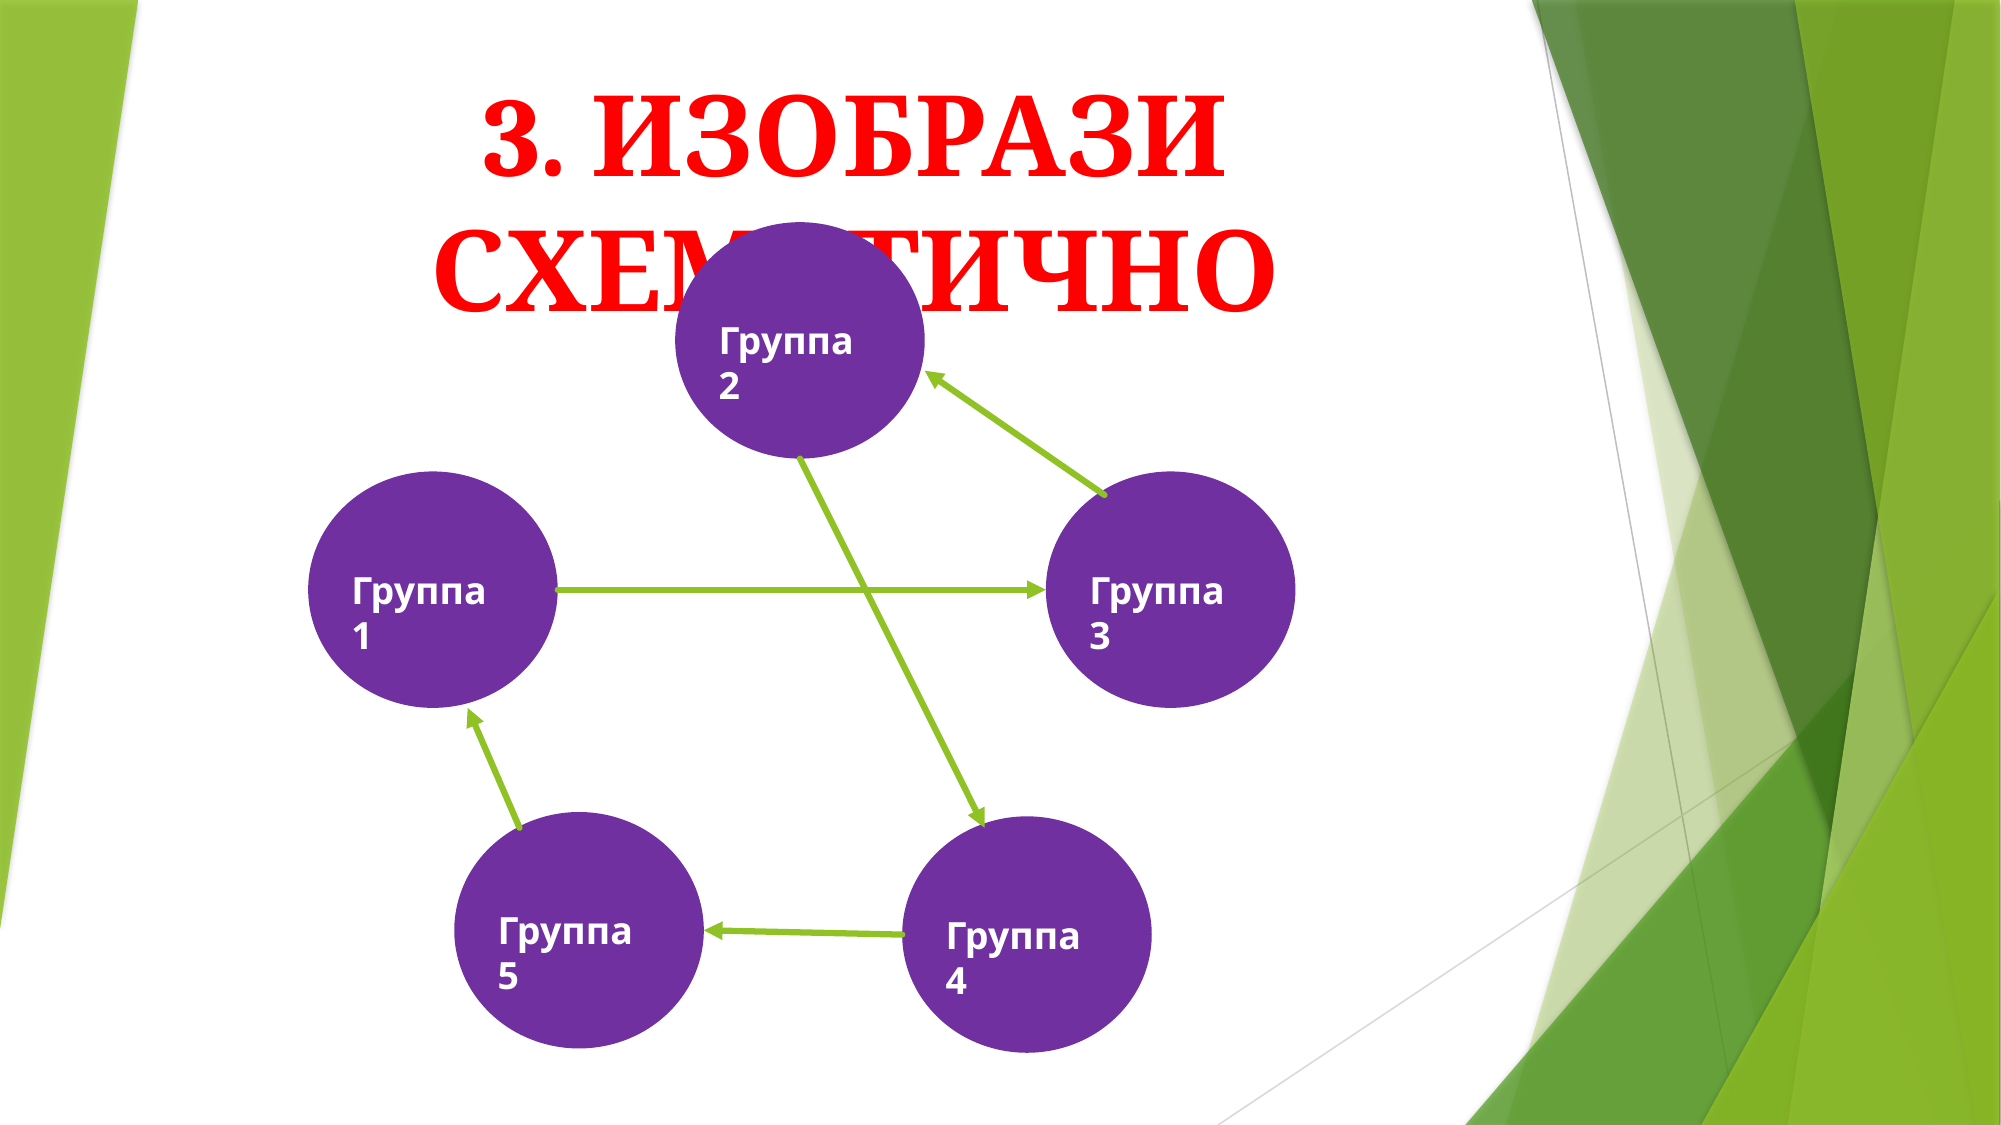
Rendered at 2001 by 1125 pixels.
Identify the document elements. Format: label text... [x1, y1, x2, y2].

text_box Группа 2 [703, 310, 897, 415]
text_box [452, 810, 706, 1051]
text_box Группа 3 [1074, 559, 1267, 665]
text_box Группа 4 [930, 904, 1124, 1009]
text_box [900, 814, 1154, 1055]
text_box Группа 5 [482, 899, 676, 1005]
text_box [467, 707, 520, 829]
text_box [306, 469, 560, 710]
text_box Группа 1 [336, 559, 529, 665]
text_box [924, 370, 1105, 496]
text_box 3. ИЗОБРАЗИ СХЕМАТИЧНО [101, 56, 1611, 342]
text_box [1044, 469, 1297, 710]
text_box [703, 929, 903, 936]
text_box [799, 458, 986, 829]
text_box [673, 220, 927, 461]
